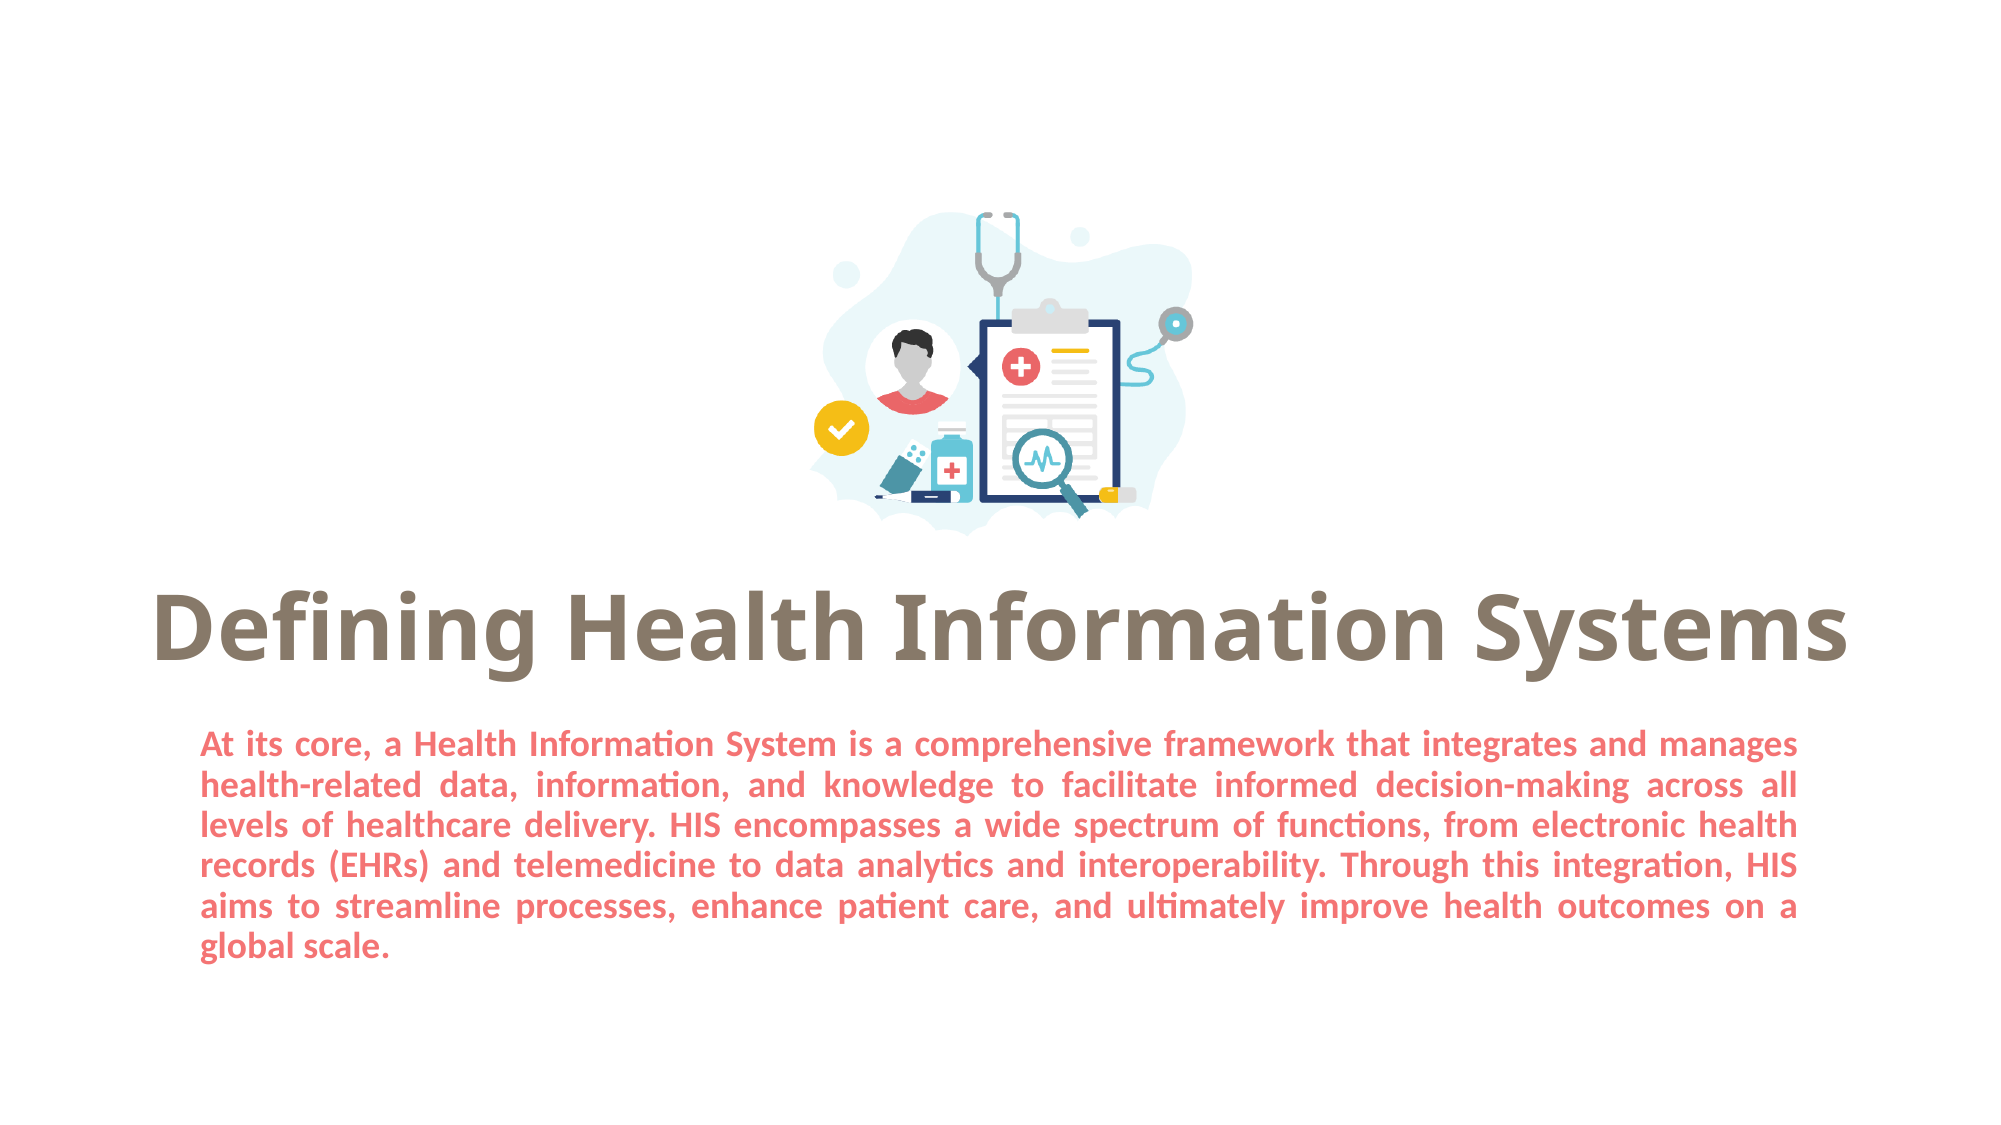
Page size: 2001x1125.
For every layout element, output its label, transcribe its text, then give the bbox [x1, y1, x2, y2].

title Defining Health Information Systems [101, 512, 1899, 688]
list At its core, a Health Information System is a comprehensive framework that integrates and manages health-related data, information, and knowledge to facilitate informed decision-making across all levels of healthcare delivery. HIS encompasses a wide spectrum of functions, from electronic health records (EHRs) and telemedicine to data analytics and interoperability. Through this integration, HIS aims to streamline processes, enhance patient care, and ultimately improve health outcomes on a global scale. [185, 716, 1815, 848]
picture [660, 193, 1340, 543]
